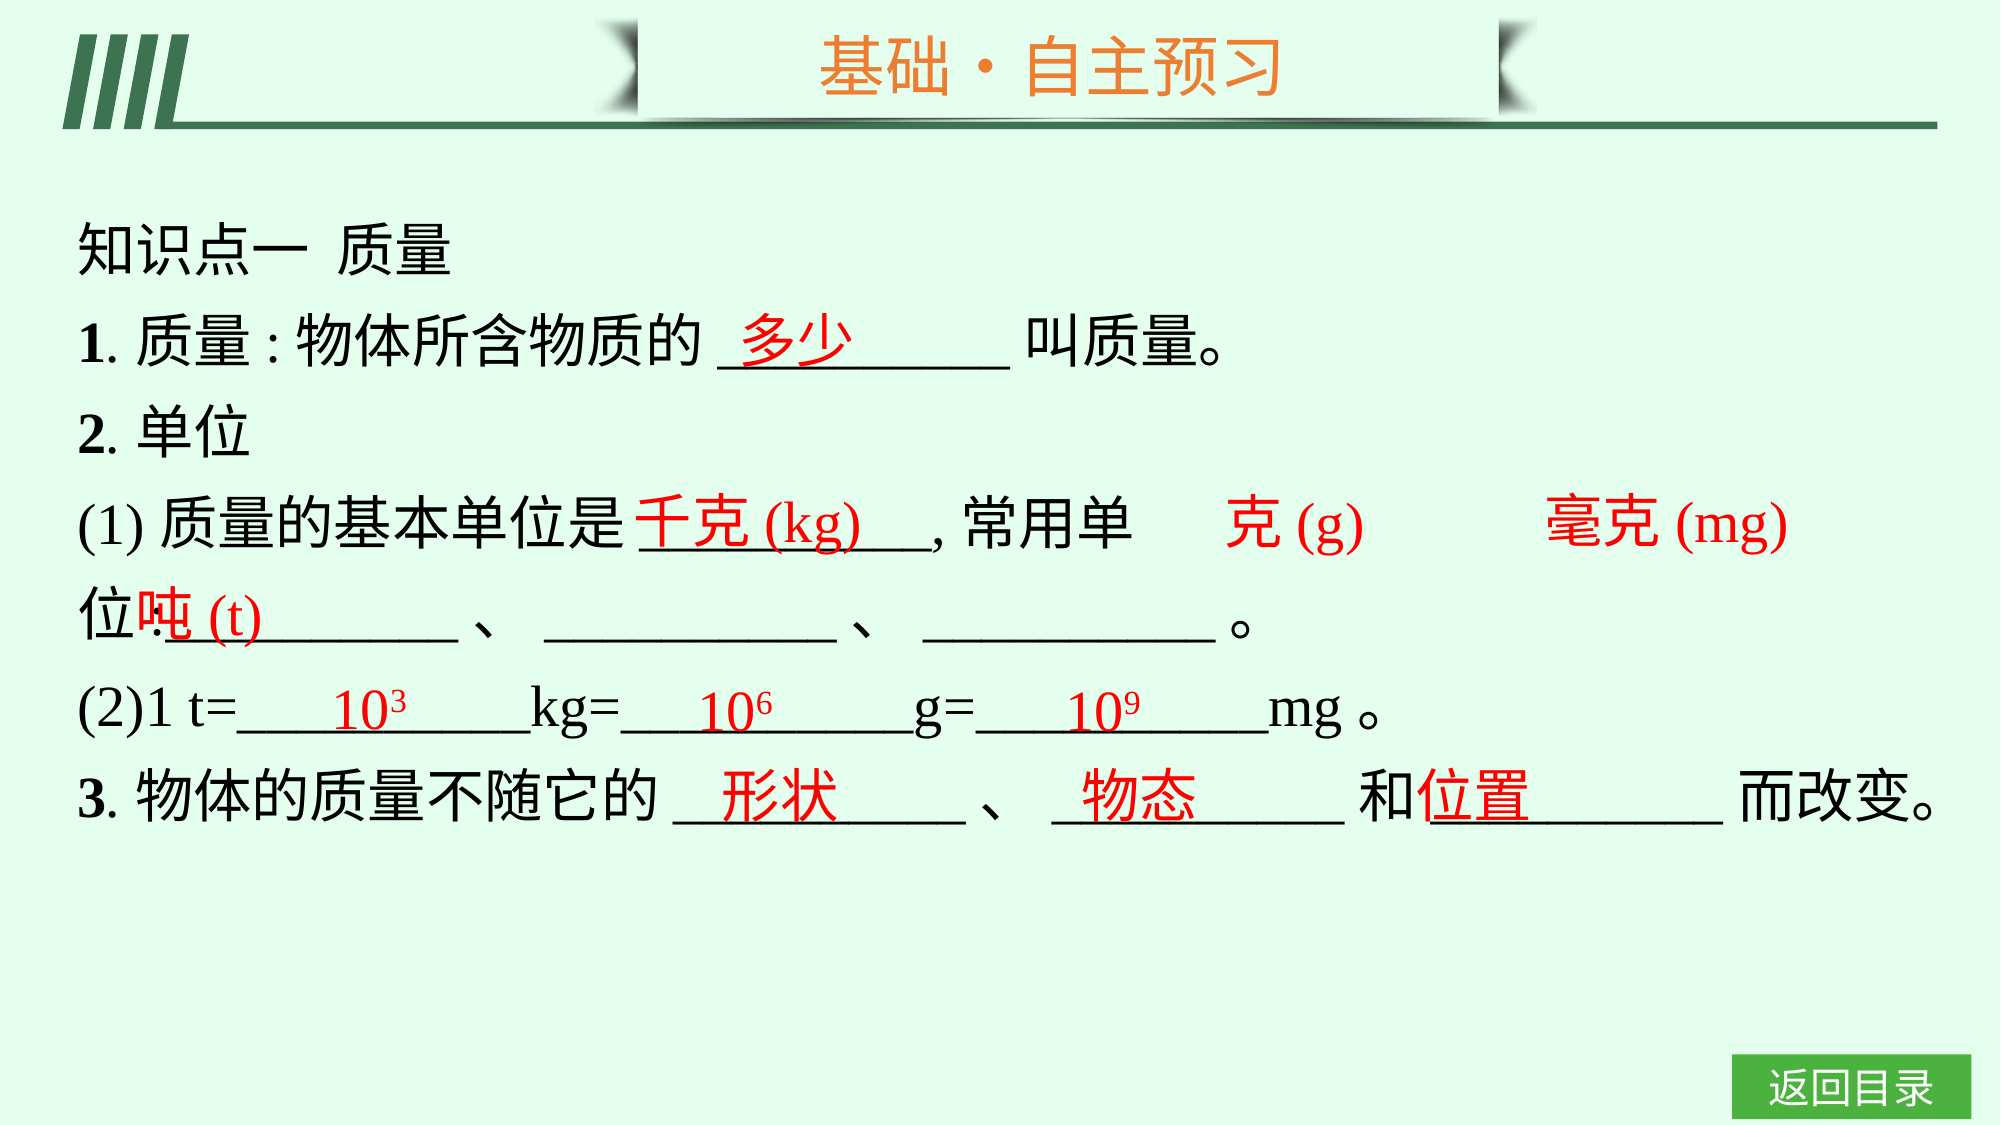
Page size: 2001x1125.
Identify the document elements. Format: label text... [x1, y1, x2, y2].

text_box 物态 [1066, 730, 1227, 837]
text_box 106 [682, 644, 797, 751]
text_box 知识点一 质量 1.质量:物体所含物质的__________叫质量。 2.单位 (1)质量的基本单位是__________,常用单位:__________、__________、__________。 (2)1 t=__________kg=__________g=__________mg。 3.物体的质量不随它的__________、__________和__________而改变。 [62, 185, 1938, 928]
text_box 位置 [1400, 730, 1560, 837]
text_box 毫克(mg) [1530, 455, 1818, 562]
text_box 103 [316, 643, 431, 749]
text_box 多少 [723, 275, 884, 382]
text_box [594, 16, 1537, 127]
text_box 千克(kg) [619, 455, 892, 562]
text_box 克(g) [1209, 457, 1394, 563]
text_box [62, 34, 1938, 130]
text_box 形状 [707, 730, 867, 837]
text_box 109 [1050, 644, 1165, 751]
text_box 吨(t) [121, 548, 293, 654]
